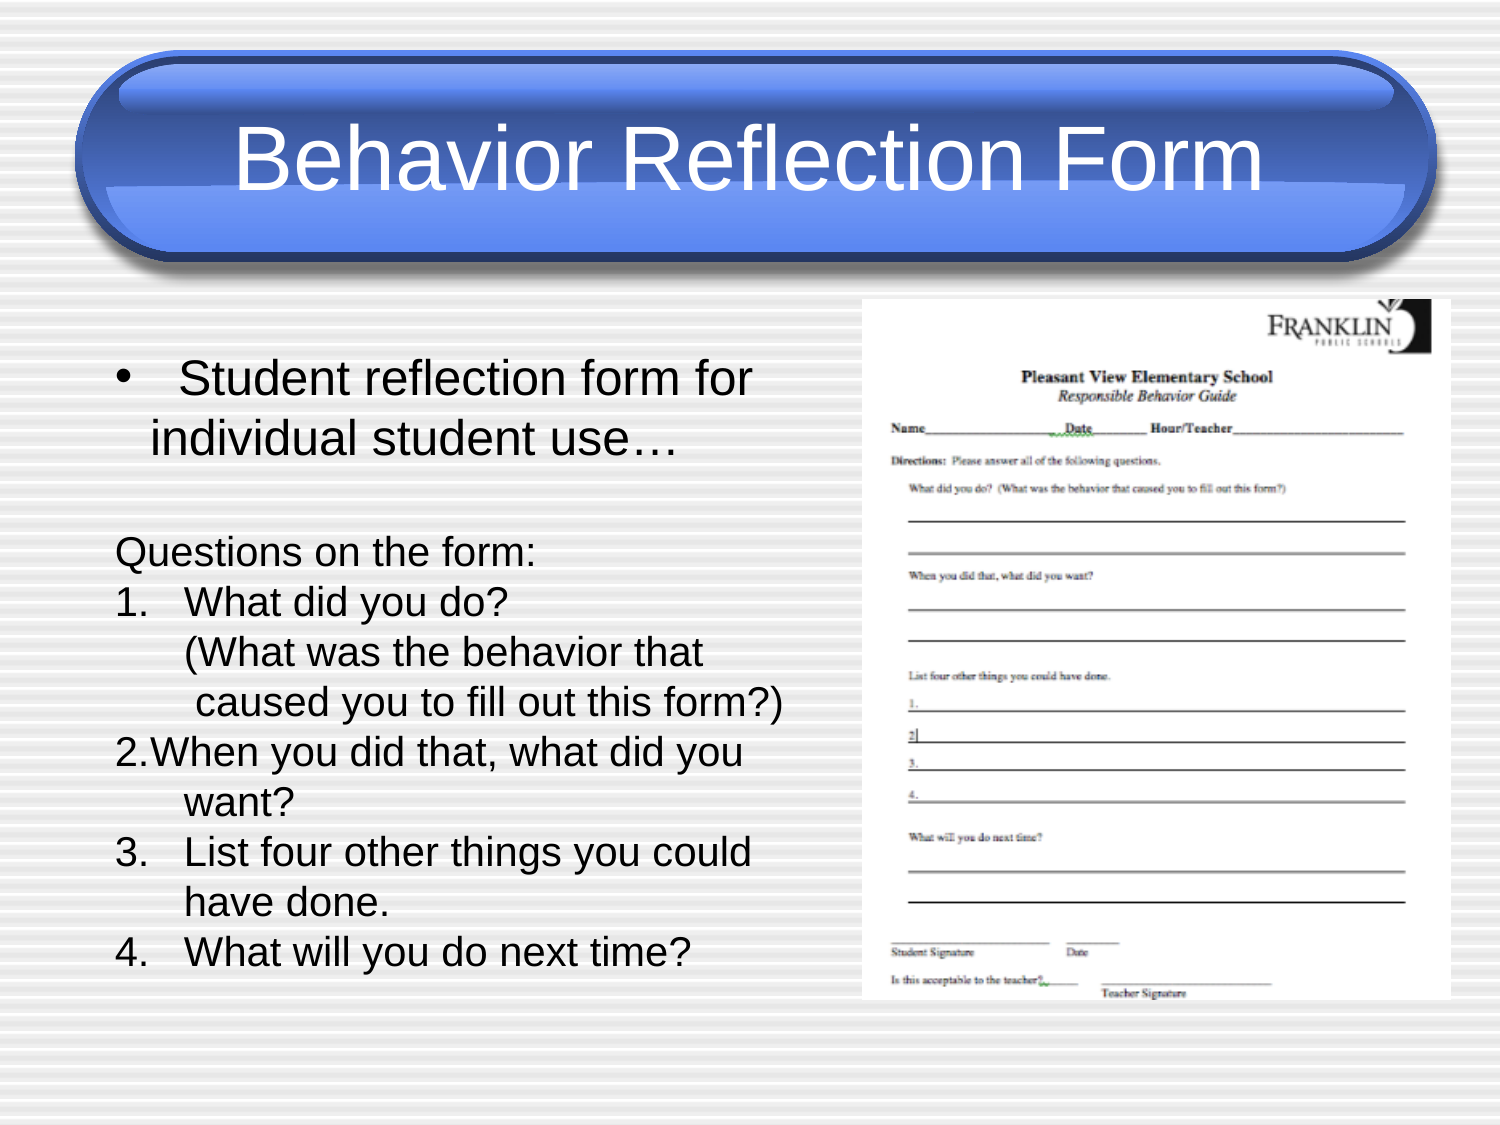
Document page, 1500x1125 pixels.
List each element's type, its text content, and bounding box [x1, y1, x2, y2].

title Behavior Reflection Form [112, 60, 1388, 249]
picture [0, 0, 1500, 1125]
text_box Student reflection form for individual student use… Questions on the form: 1. What did you do? (What was the behavior that caused you to fill out this form?) When you did that, what did you want? 3. List four other things you could have done. 4. What will you do next time? [99, 337, 825, 1083]
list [487, 299, 1500, 1001]
